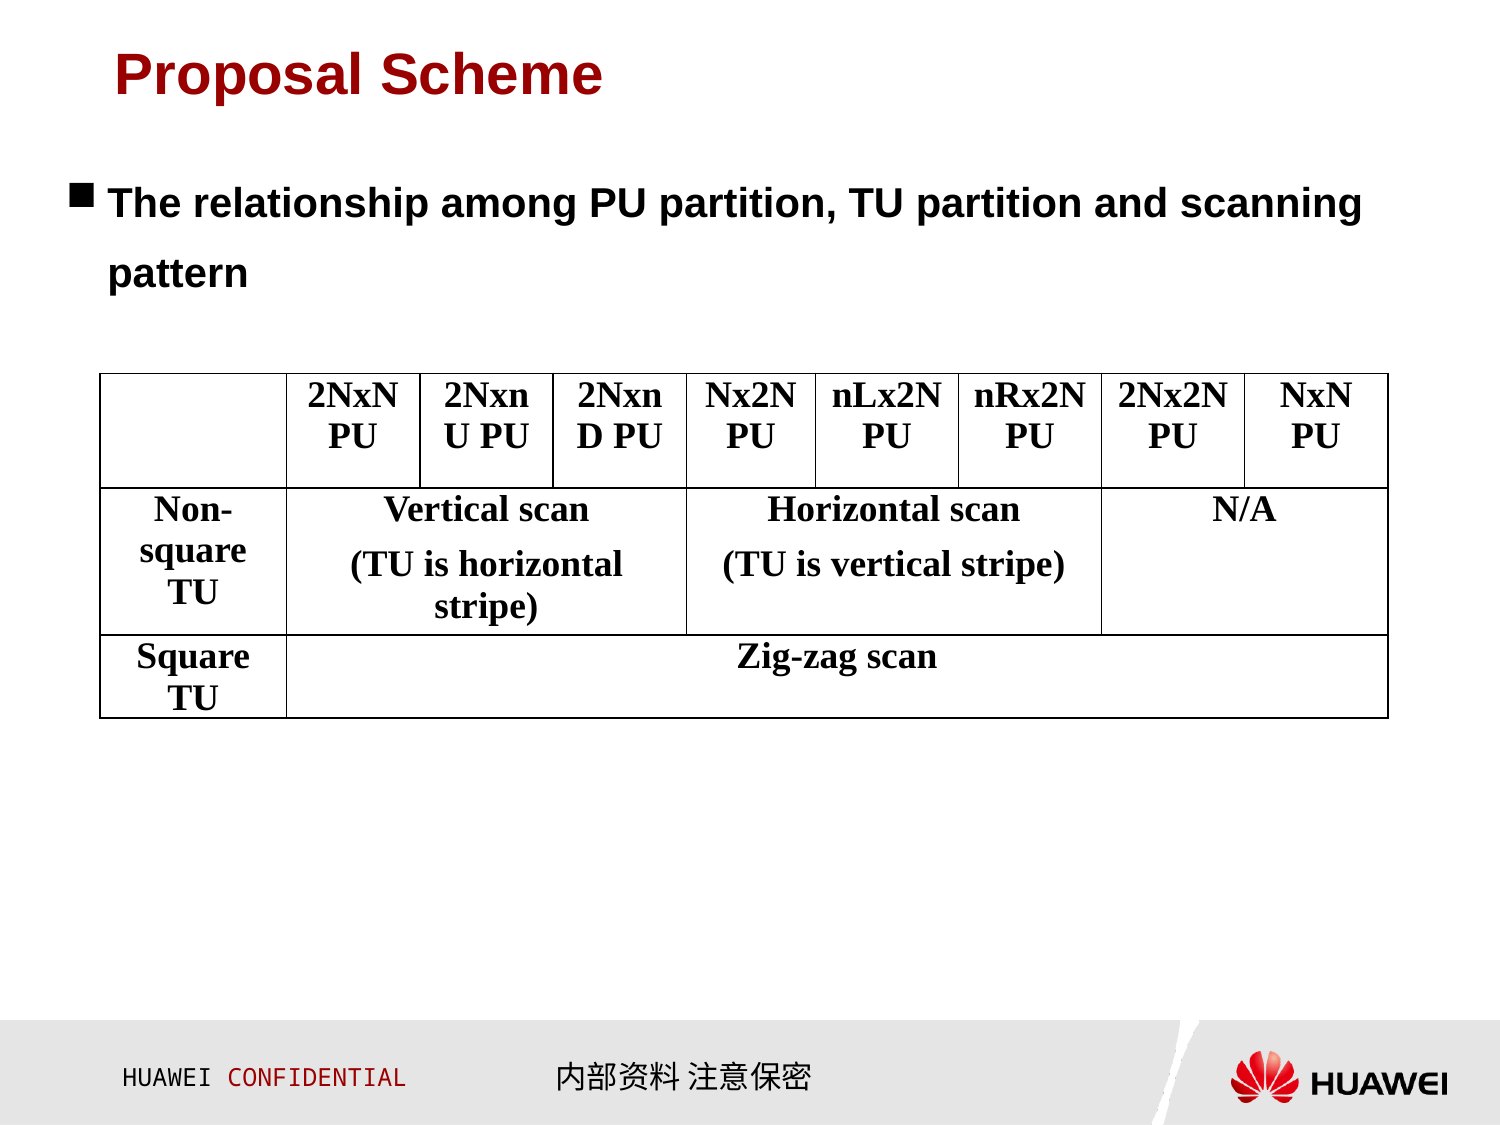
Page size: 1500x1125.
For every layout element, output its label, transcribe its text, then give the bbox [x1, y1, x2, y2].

list The relationship among PU partition, TU partition and scanning pattern [52, 148, 1448, 351]
table_header nLx2N PU [816, 374, 958, 487]
table_header Nx2N PU [687, 374, 815, 487]
table_header nRx2N PU [959, 374, 1101, 487]
table_header 2NxnU PU [421, 374, 552, 487]
table_cell Non-square TU [101, 489, 286, 634]
table_cell Horizontal scan (TU is vertical stripe) [687, 489, 1101, 634]
table_header 2NxN PU [287, 374, 419, 487]
table_cell Vertical scan (TU is horizontal stripe) [287, 489, 686, 634]
table_header 2NxnD PU [554, 374, 686, 487]
table_cell Zig-zag scan [287, 636, 1387, 717]
table_cell Square TU [101, 636, 286, 717]
table_cell N/A [1102, 489, 1387, 634]
table_header 2Nx2N PU [1102, 374, 1244, 487]
table_header [101, 374, 286, 487]
picture [0, 1020, 1500, 1125]
table_header NxN PU [1245, 374, 1387, 487]
title Proposal Scheme [101, 18, 1426, 124]
